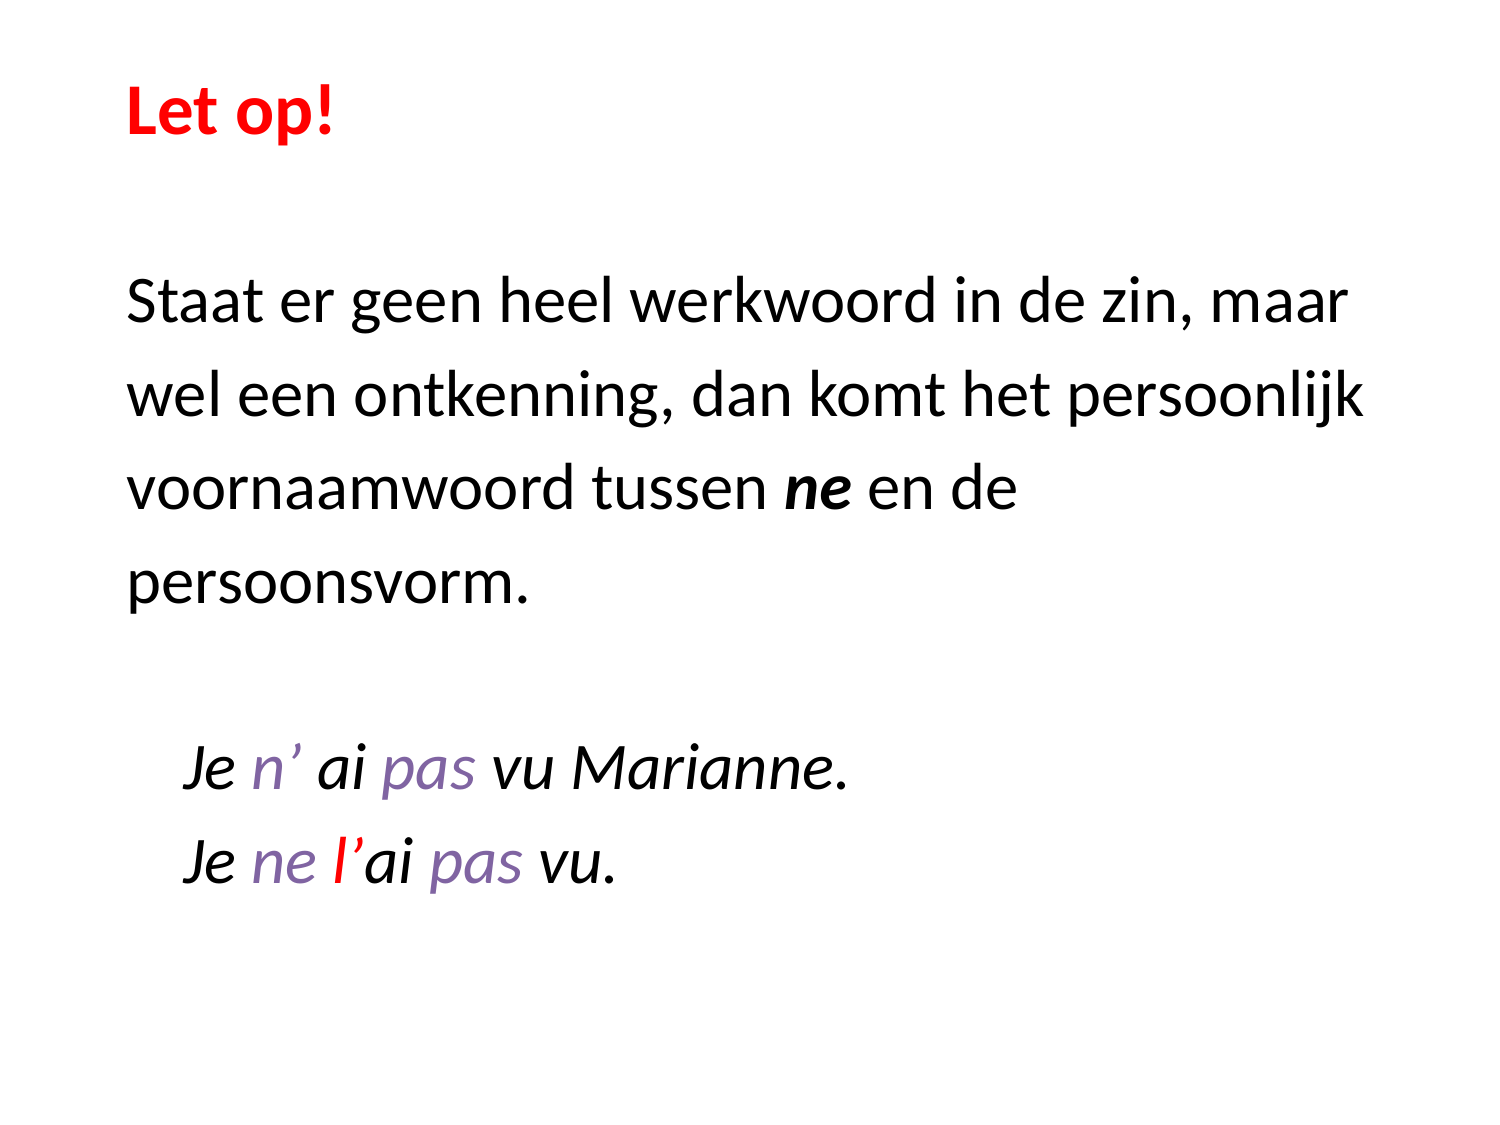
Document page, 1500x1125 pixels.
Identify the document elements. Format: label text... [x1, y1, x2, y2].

text_box Let op! Staat er geen heel werkwoord in de zin, maar wel een ontkenning, dan komt het persoonlijk voornaamwoord tussen ne en de persoonsvorm. Je n’ ai pas vu Marianne. Je ne l’ai pas vu. [112, 54, 1424, 988]
